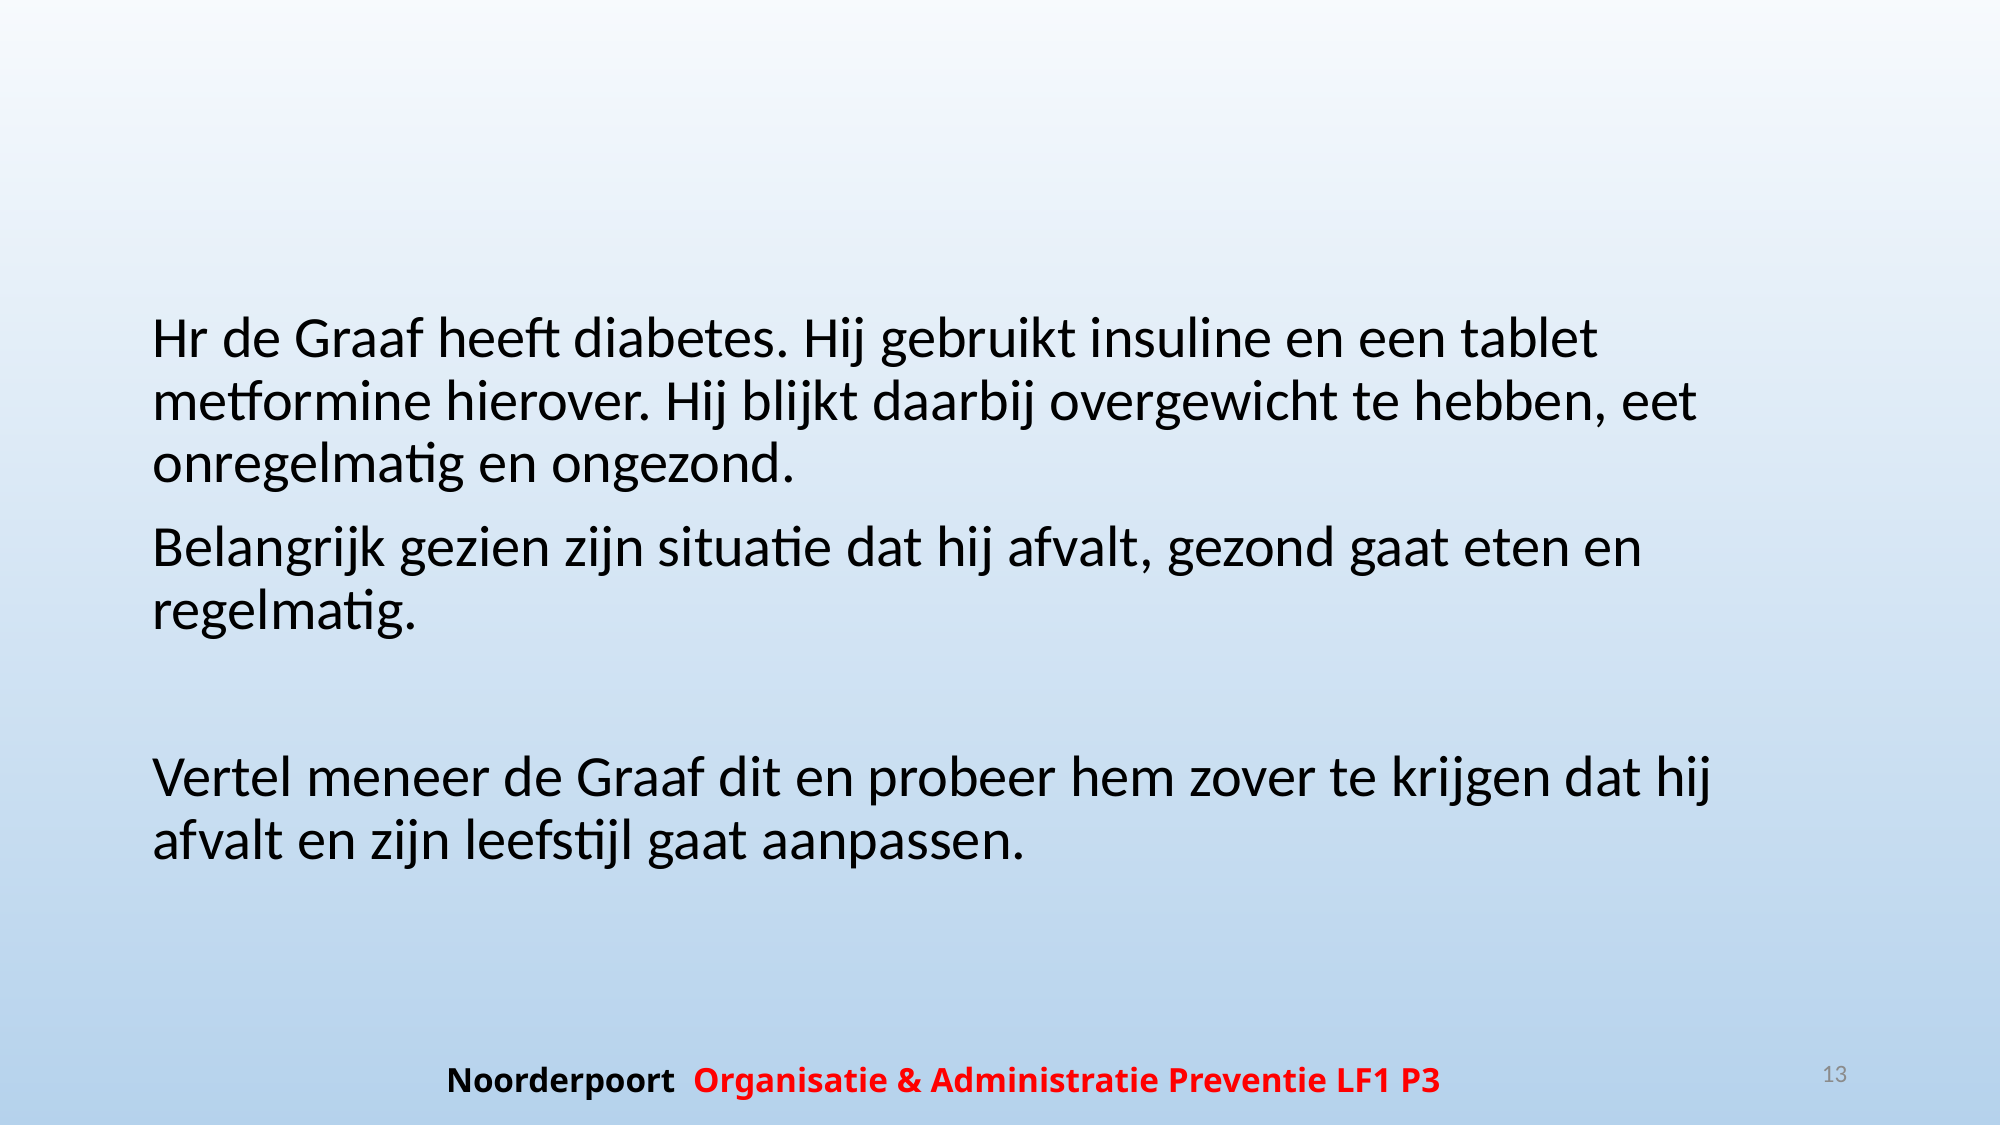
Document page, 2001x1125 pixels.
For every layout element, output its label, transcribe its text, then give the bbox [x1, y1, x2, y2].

list Hr de Graaf heeft diabetes. Hij gebruikt insuline en een tablet metformine hierover. Hij blijkt daarbij overgewicht te hebben, eet onregelmatig en ongezond. Belangrijk gezien zijn situatie dat hij afvalt, gezond gaat eten en regelmatig. Vertel meneer de Graaf dit en probeer hem zover te krijgen dat hij afvalt en zijn leefstijl gaat aanpassen. [137, 299, 1863, 1014]
footer Noorderpoort Organisatie & Administratie Preventie LF1 P3 [197, 1048, 1717, 1109]
slide_number 13 [1412, 1042, 1863, 1103]
